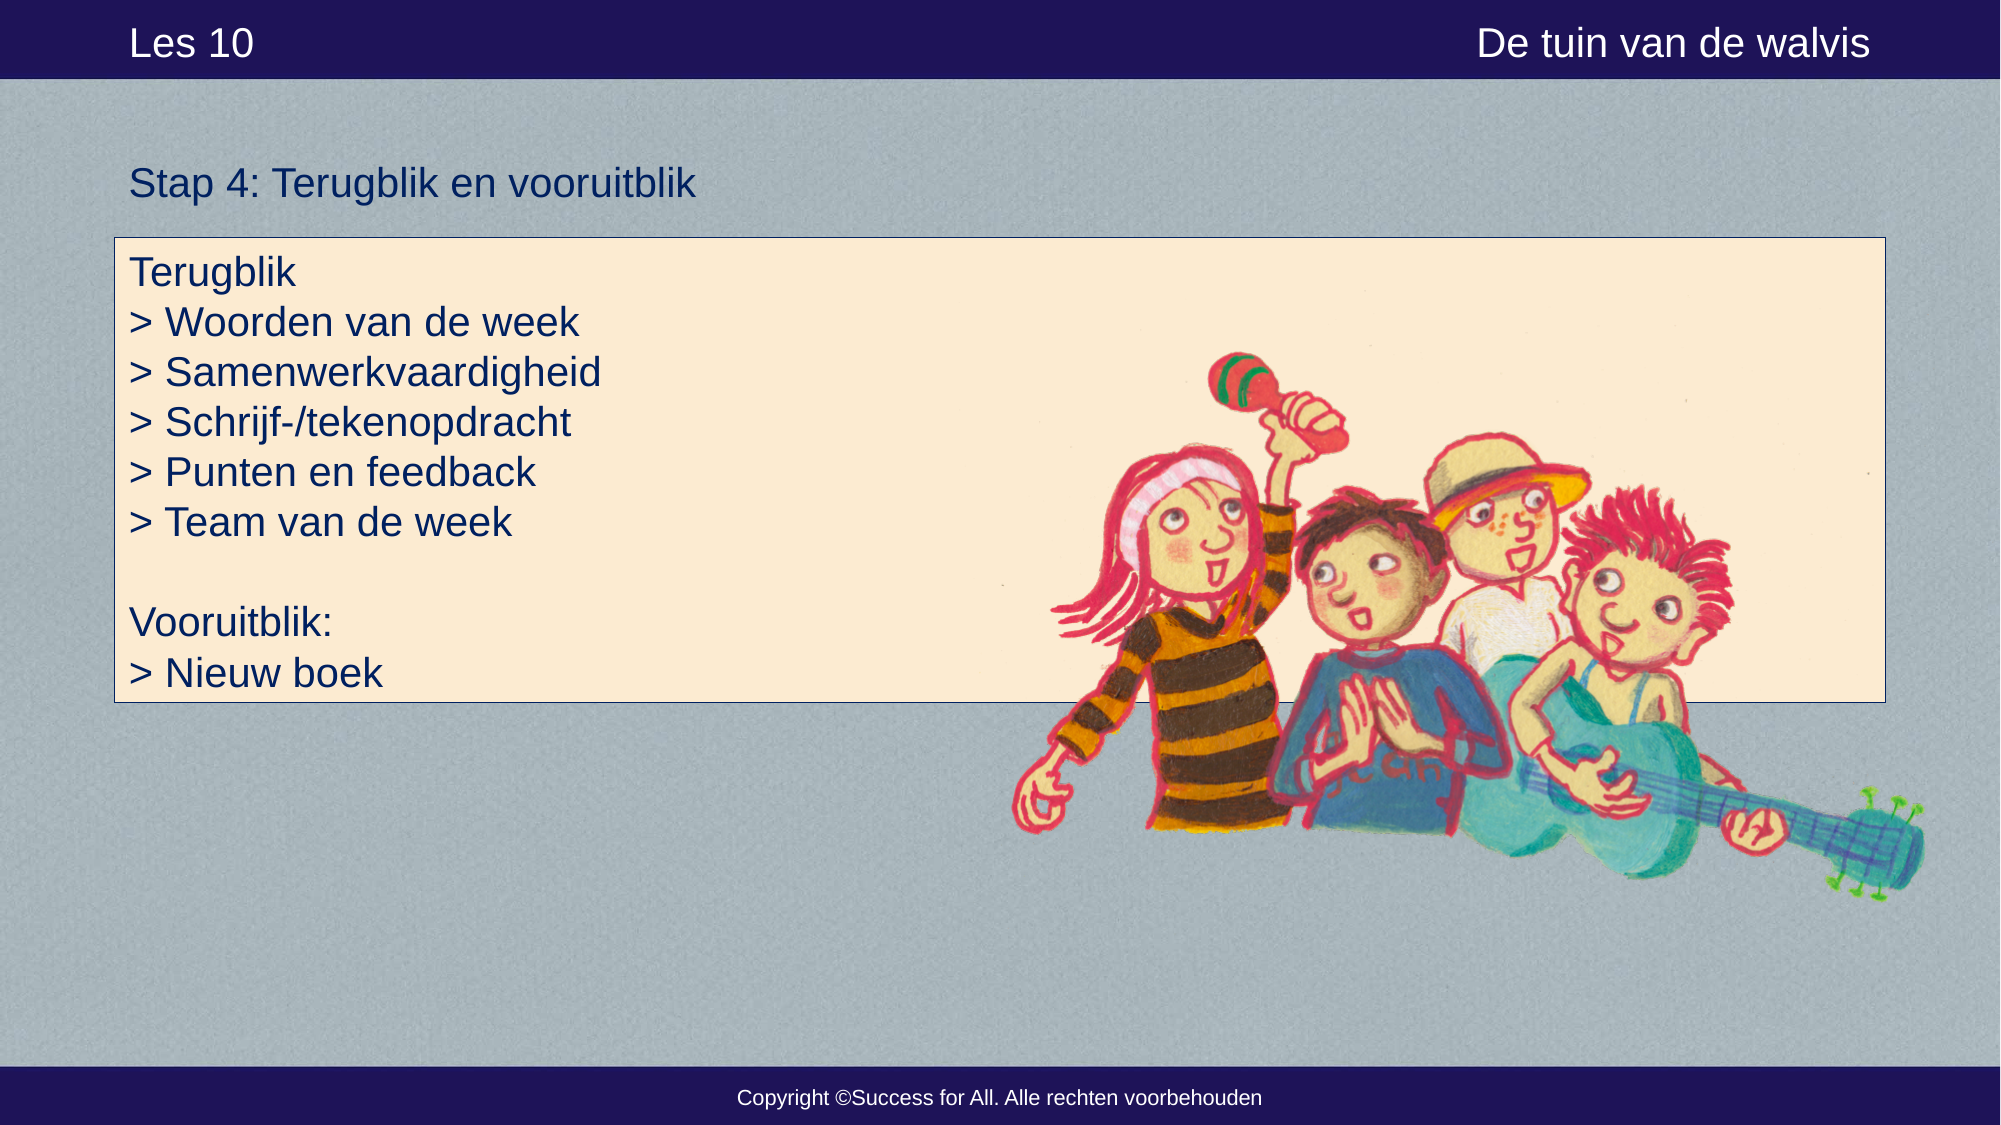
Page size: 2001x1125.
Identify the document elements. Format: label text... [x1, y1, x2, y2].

text_box Stap 4: Terugblik en vooruitblik [113, 148, 1635, 214]
text_box Terugblik > Woorden van de week > Samenwerkvaardigheid > Schrijf-/tekenopdracht > Punten en feedback > Team van de week Vooruitblik: > Nieuw boek [114, 237, 1886, 703]
text_box De tuin van de walvis [999, 8, 1886, 73]
picture [0, 0, 2001, 1125]
text_box Copyright ©Success for All. Alle rechten voorbehouden [0, 1076, 2000, 1125]
text_box Les 10 [114, 8, 354, 73]
